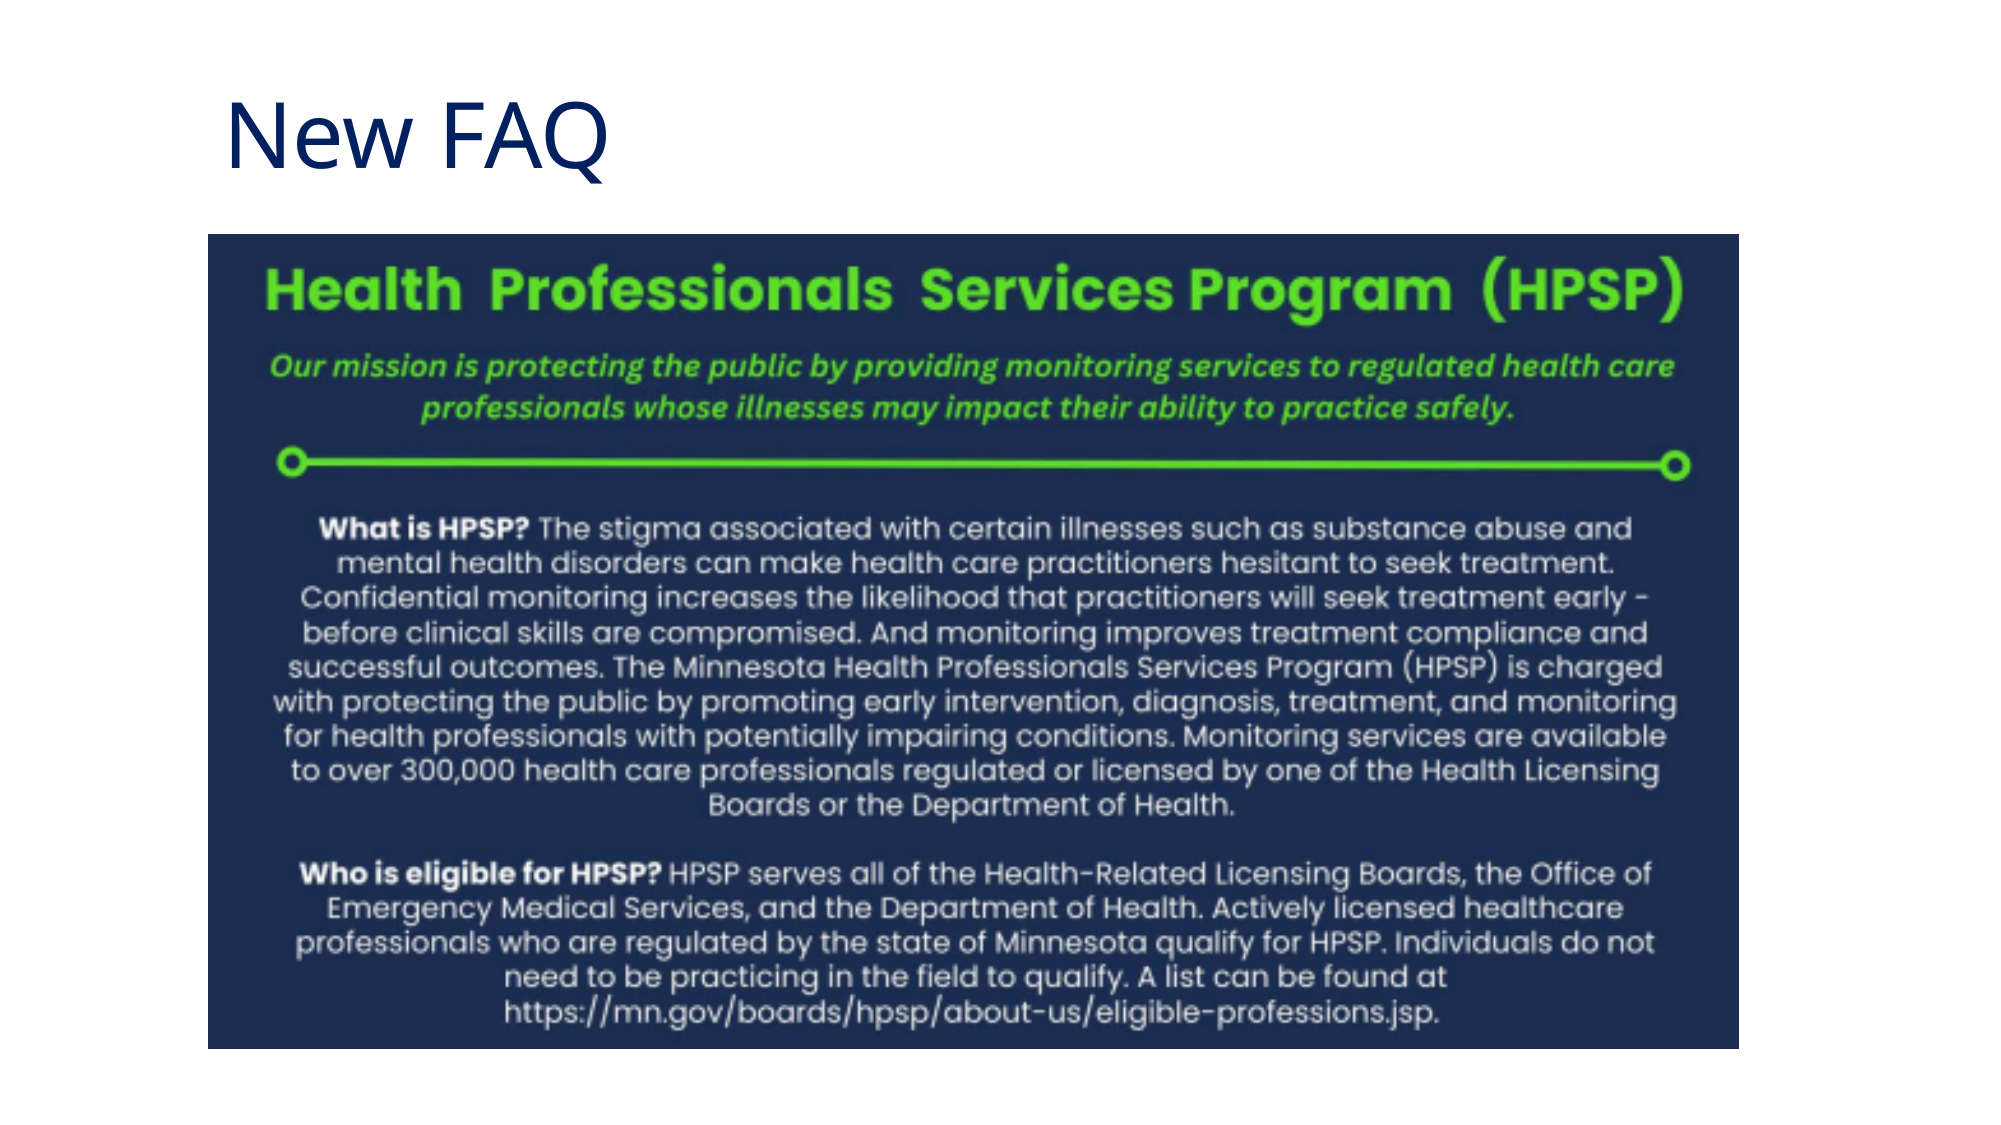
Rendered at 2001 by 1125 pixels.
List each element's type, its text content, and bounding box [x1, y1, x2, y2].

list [208, 233, 1739, 1050]
title New FAQ [208, 30, 1863, 248]
